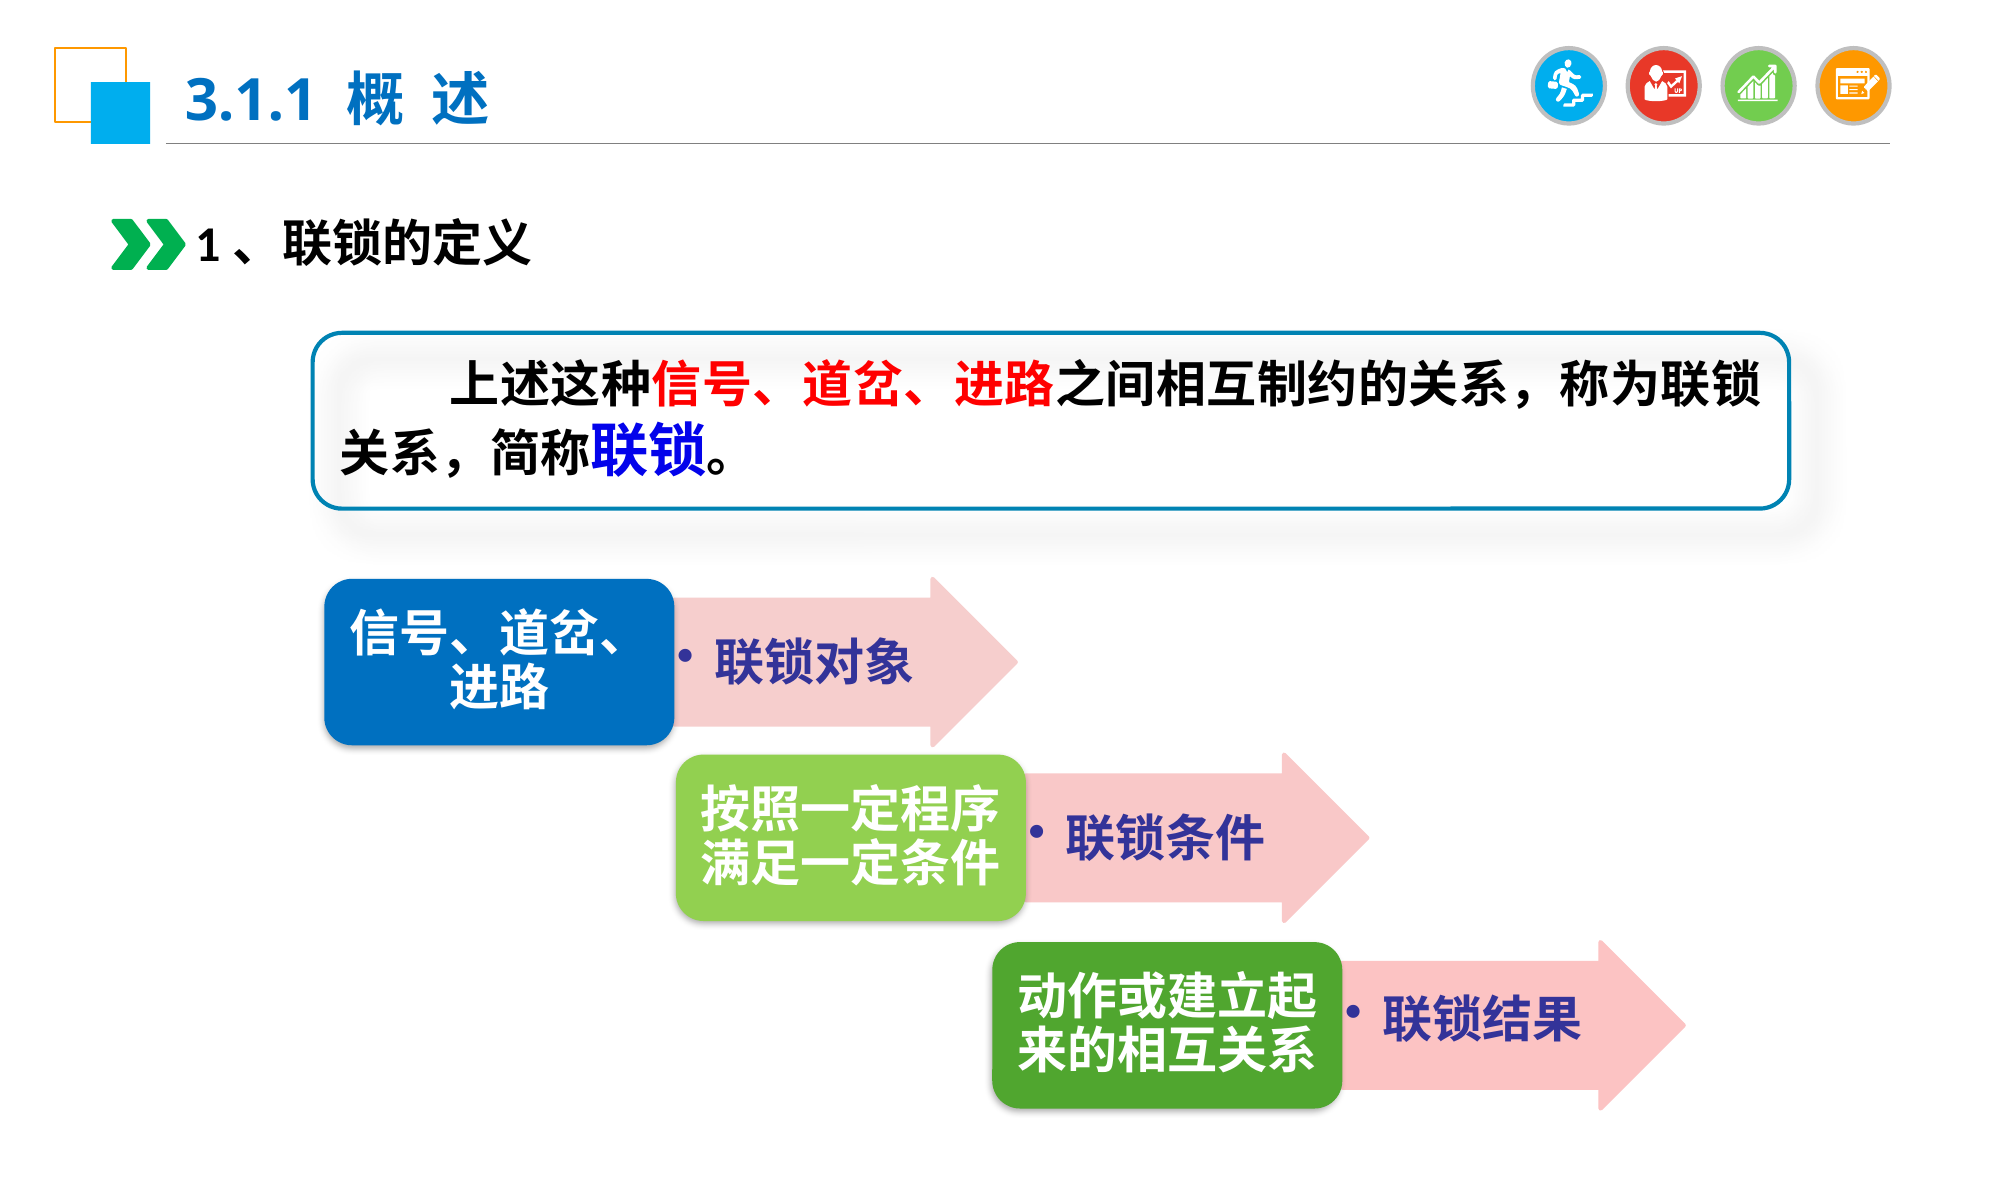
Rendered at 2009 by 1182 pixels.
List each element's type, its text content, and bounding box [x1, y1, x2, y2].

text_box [991, 941, 1684, 1117]
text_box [675, 754, 1368, 937]
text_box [324, 578, 1016, 761]
text_box 3.1.1 概 述 [164, 51, 511, 142]
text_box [113, 203, 545, 280]
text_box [312, 332, 1790, 509]
